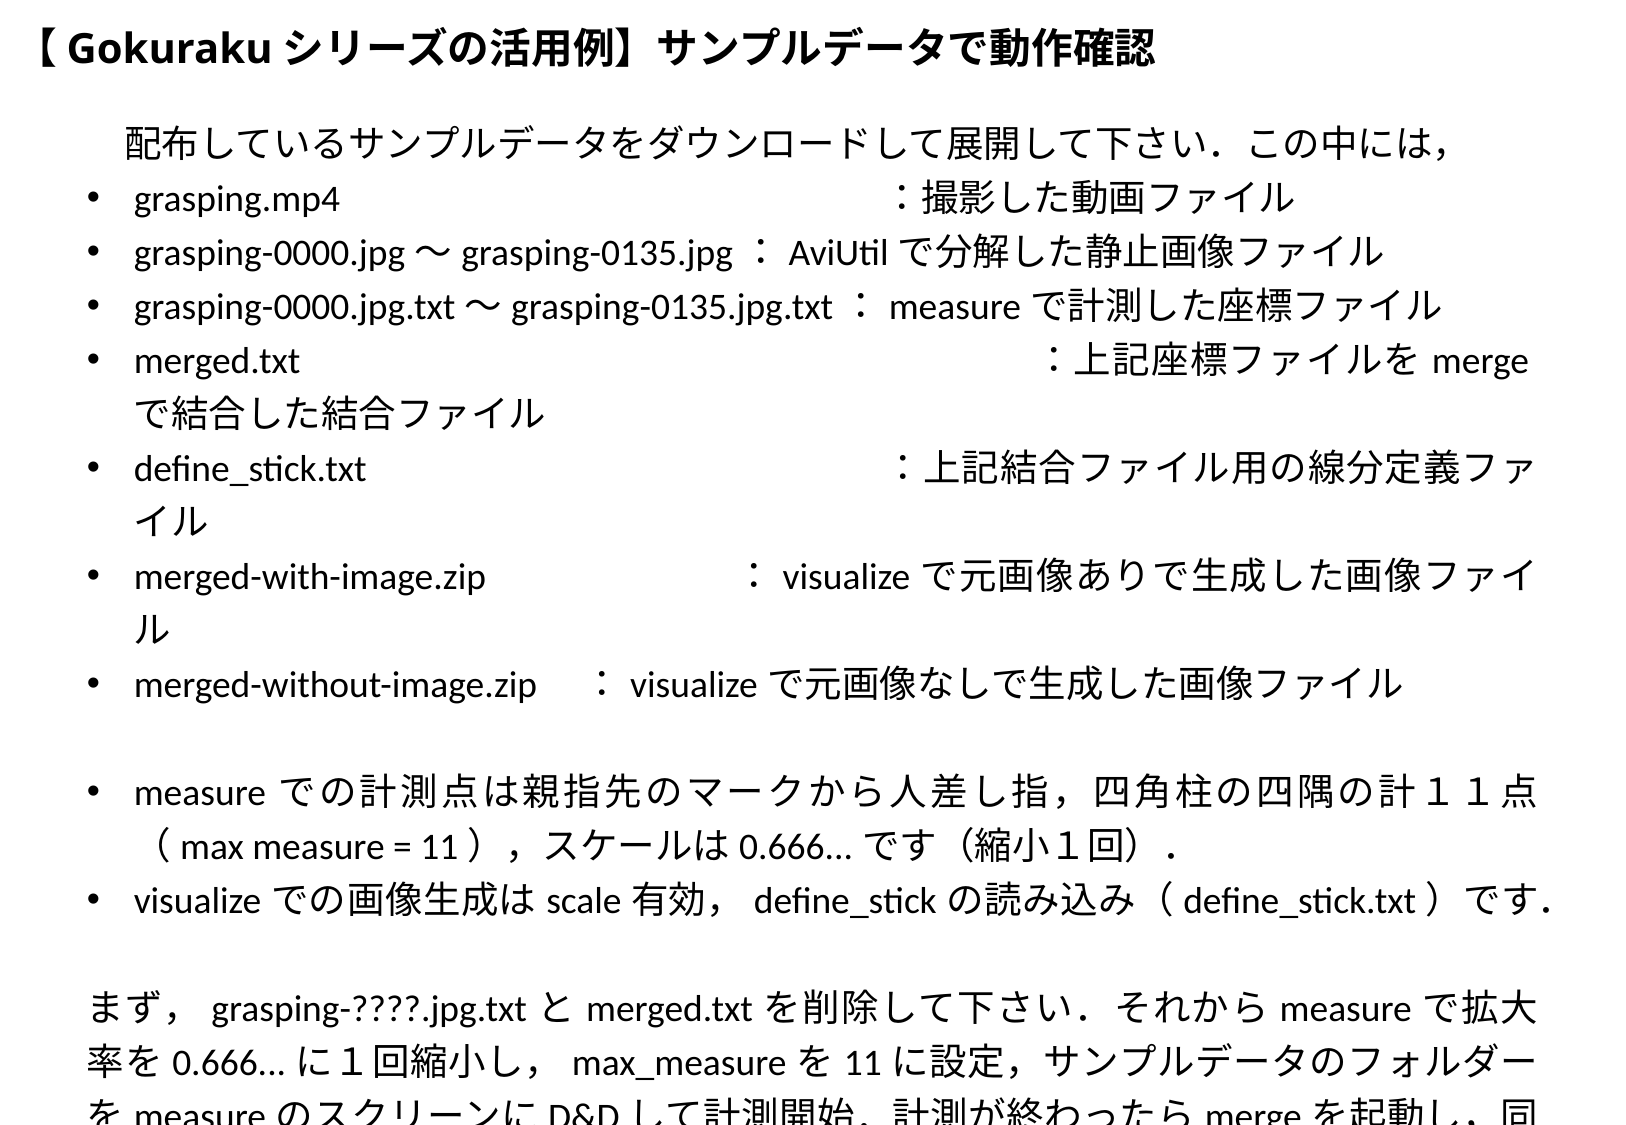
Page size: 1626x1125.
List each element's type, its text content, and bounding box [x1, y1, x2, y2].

title 【Gokurakuシリーズの活用例】サンプルデータで動作確認 [0, 0, 1625, 101]
text_box 配布しているサンプルデータをダウンロードして展開して下さい．この中には， grasping.mp4 ：撮影した動画ファイル grasping-0000.jpg～grasping-0135.jpg：AviUtilで分解した静止画像ファイル grasping-0000.jpg.txt～grasping-0135.jpg.txt：measureで計測した座標ファイル merged.txt ：上記座標ファイルをmergeで結合した結合ファイル define_stick.txt ：上記結合ファイル用の線分定義ファイル merged-with-image.zip ：visualizeで元画像ありで生成した画像ファイル merged-without-image.zip ：visualizeで元画像なしで生成した画像ファイル measureでの計測点は親指先のマークから人差し指，四角柱の四隅の計１１点（max measure = 11），スケールは0.666...です（縮小１回）． visualizeでの画像生成はscale有効，define_stickの読み込み（define_stick.txt）です． まず，grasping-????.jpg.txtとmerged.txtを削除して下さい．それからmeasureで拡大率を0.666...に１回縮小し，max_measureを11に設定，サンプルデータのフォルダーをmeasureのスクリーンにD&Dして計測開始．計測が終わったらmergeを起動し，同じくサンプルデータのフォルダーをD&Dしてエクスポート．最後はvisualizeでmerged.txtをインポートすればプレビュー可能になります． [72, 103, 1553, 1125]
